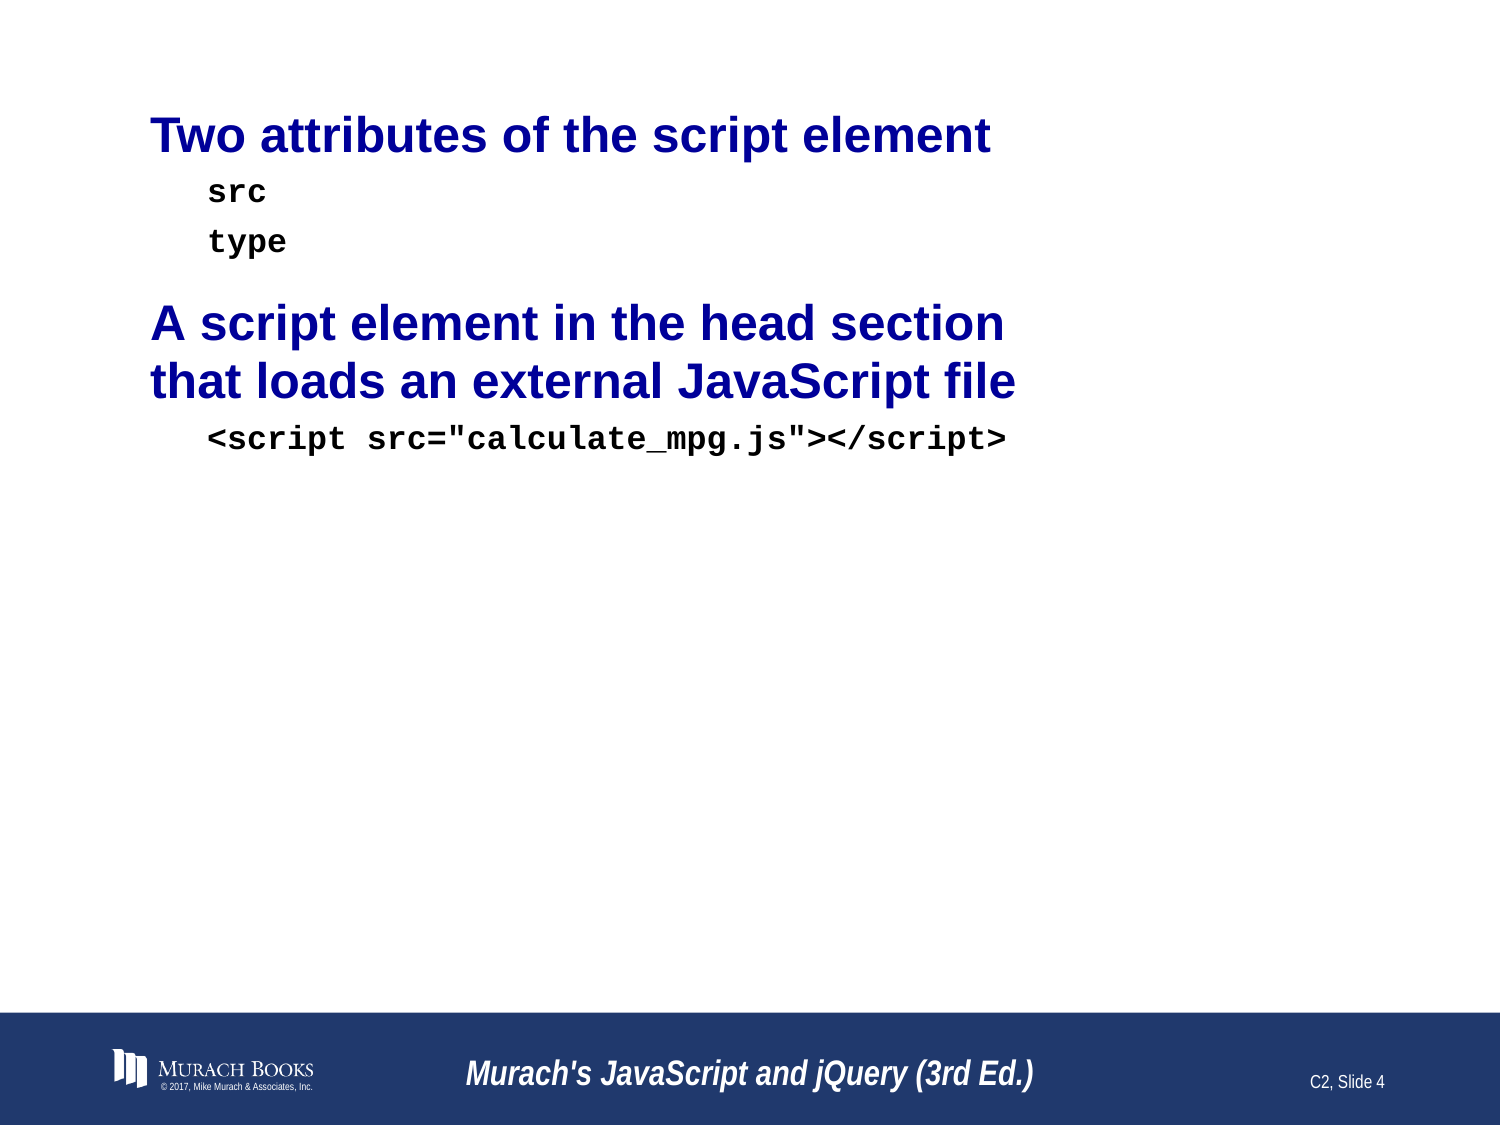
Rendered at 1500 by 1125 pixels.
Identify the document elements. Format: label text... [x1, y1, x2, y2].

title Two attributes of the script element [150, 102, 1350, 164]
slide_number Murach's JavaScript and jQuery (3rd Ed.) [463, 1025, 1050, 1100]
slide_number C2, Slide 4 [1087, 1025, 1400, 1100]
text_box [149, 174, 1350, 460]
footer © 2017, Mike Murach & Associates, Inc. [12, 1025, 463, 1100]
